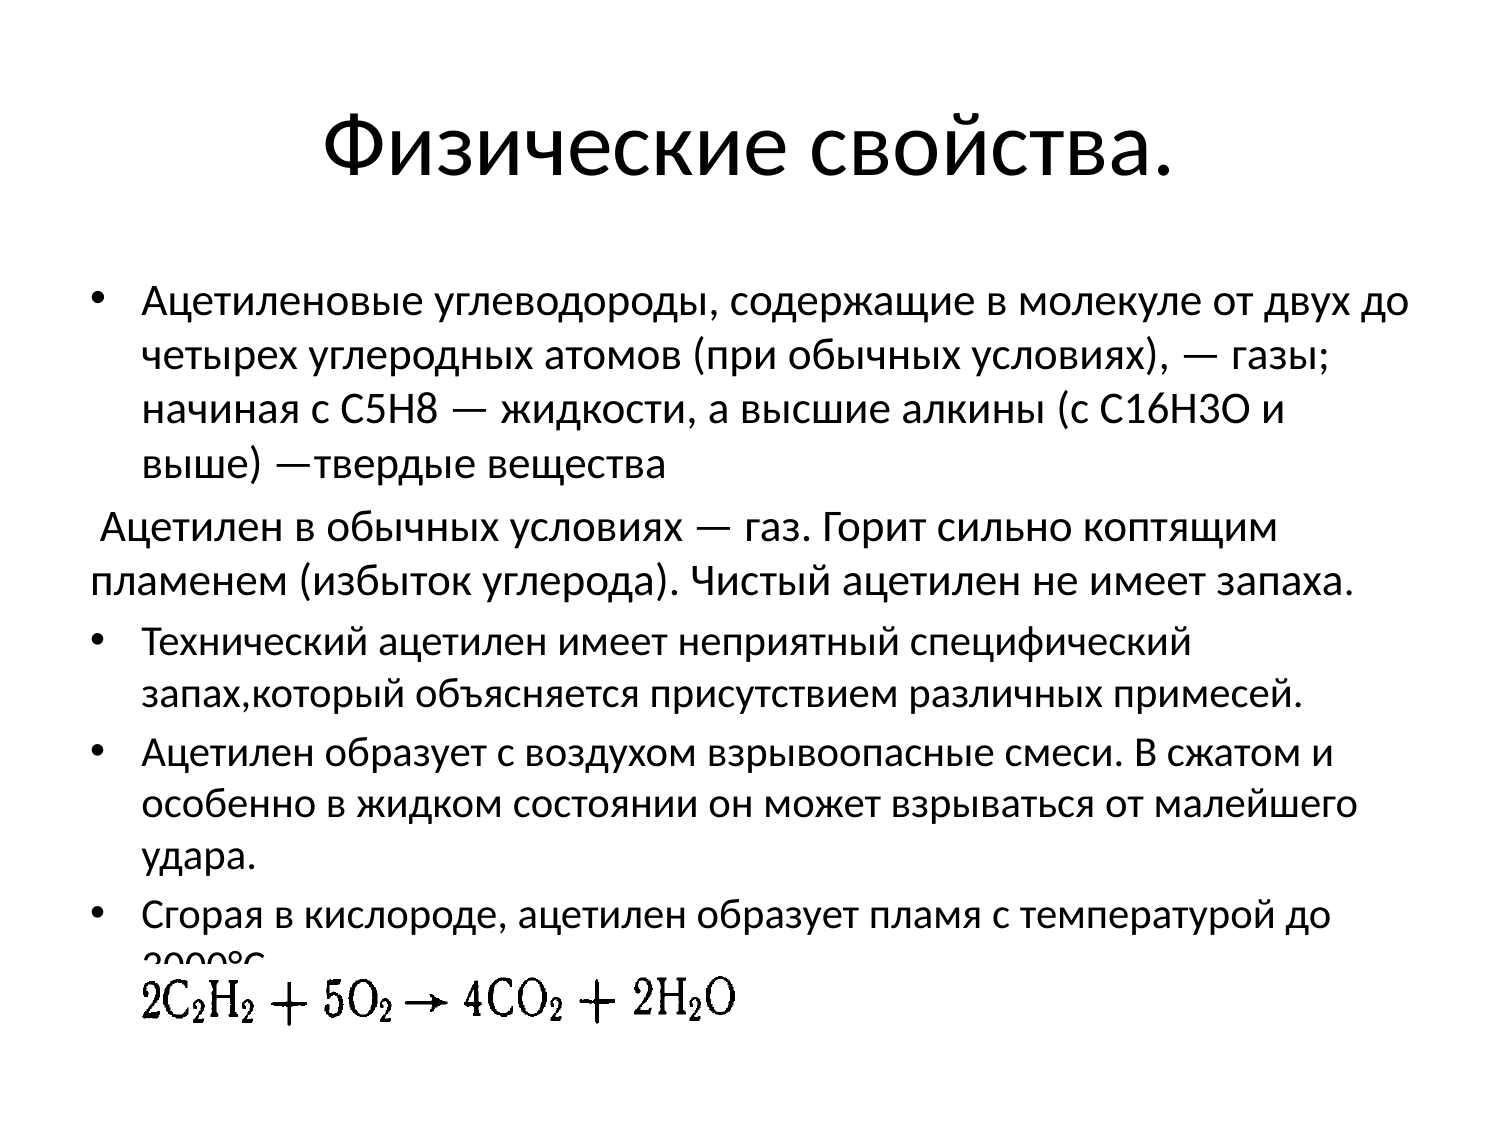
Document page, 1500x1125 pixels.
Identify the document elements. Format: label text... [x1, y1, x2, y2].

title Физические свойства. [75, 45, 1425, 233]
picture [135, 963, 751, 1063]
list Ацетиленовые углеводороды, содержащие в молекуле от двух до четырех углеродных атомов (при обычных условиях), — газы; начиная с C5H8 — жидкости, а высшие алкины (с C16H3O и выше) —твердые вещества Ацетилен в обычных условиях — газ. Горит сильно коптящим пламенем (избыток углерода). Чистый ацетилен не имеет запаха. Технический ацетилен имеет неприятный специфический запах,который объясняется присутствием различных примесей. Ацетилен образует с воздухом взрывоопасные смеси. В сжатом и особенно в жидком состоянии он может взрываться от малейшего удара. Сгорая в кислороде, ацетилен образует пламя с температурой до 3000°C [75, 262, 1425, 1005]
